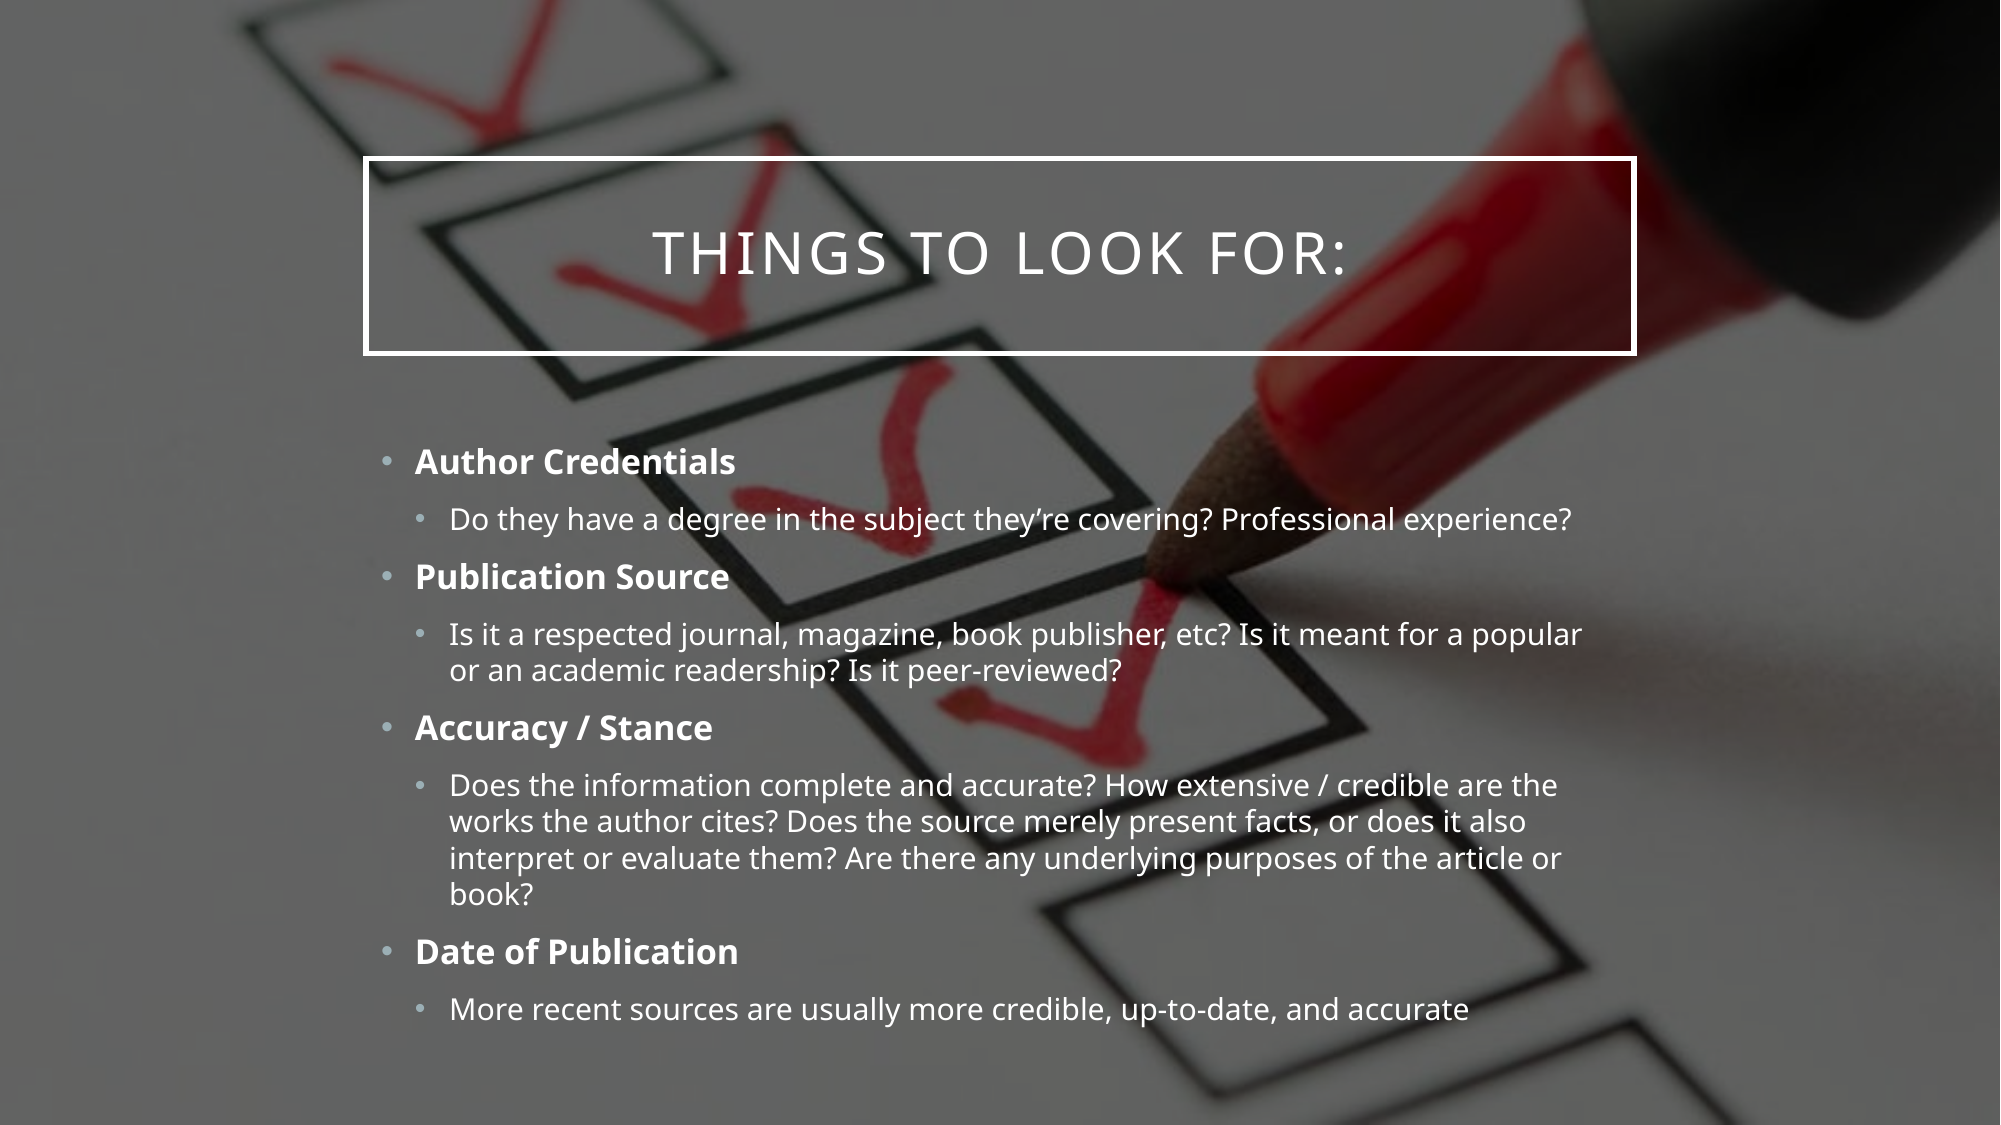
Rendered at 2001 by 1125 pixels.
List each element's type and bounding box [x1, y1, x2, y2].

list [0, 0, 2000, 1125]
